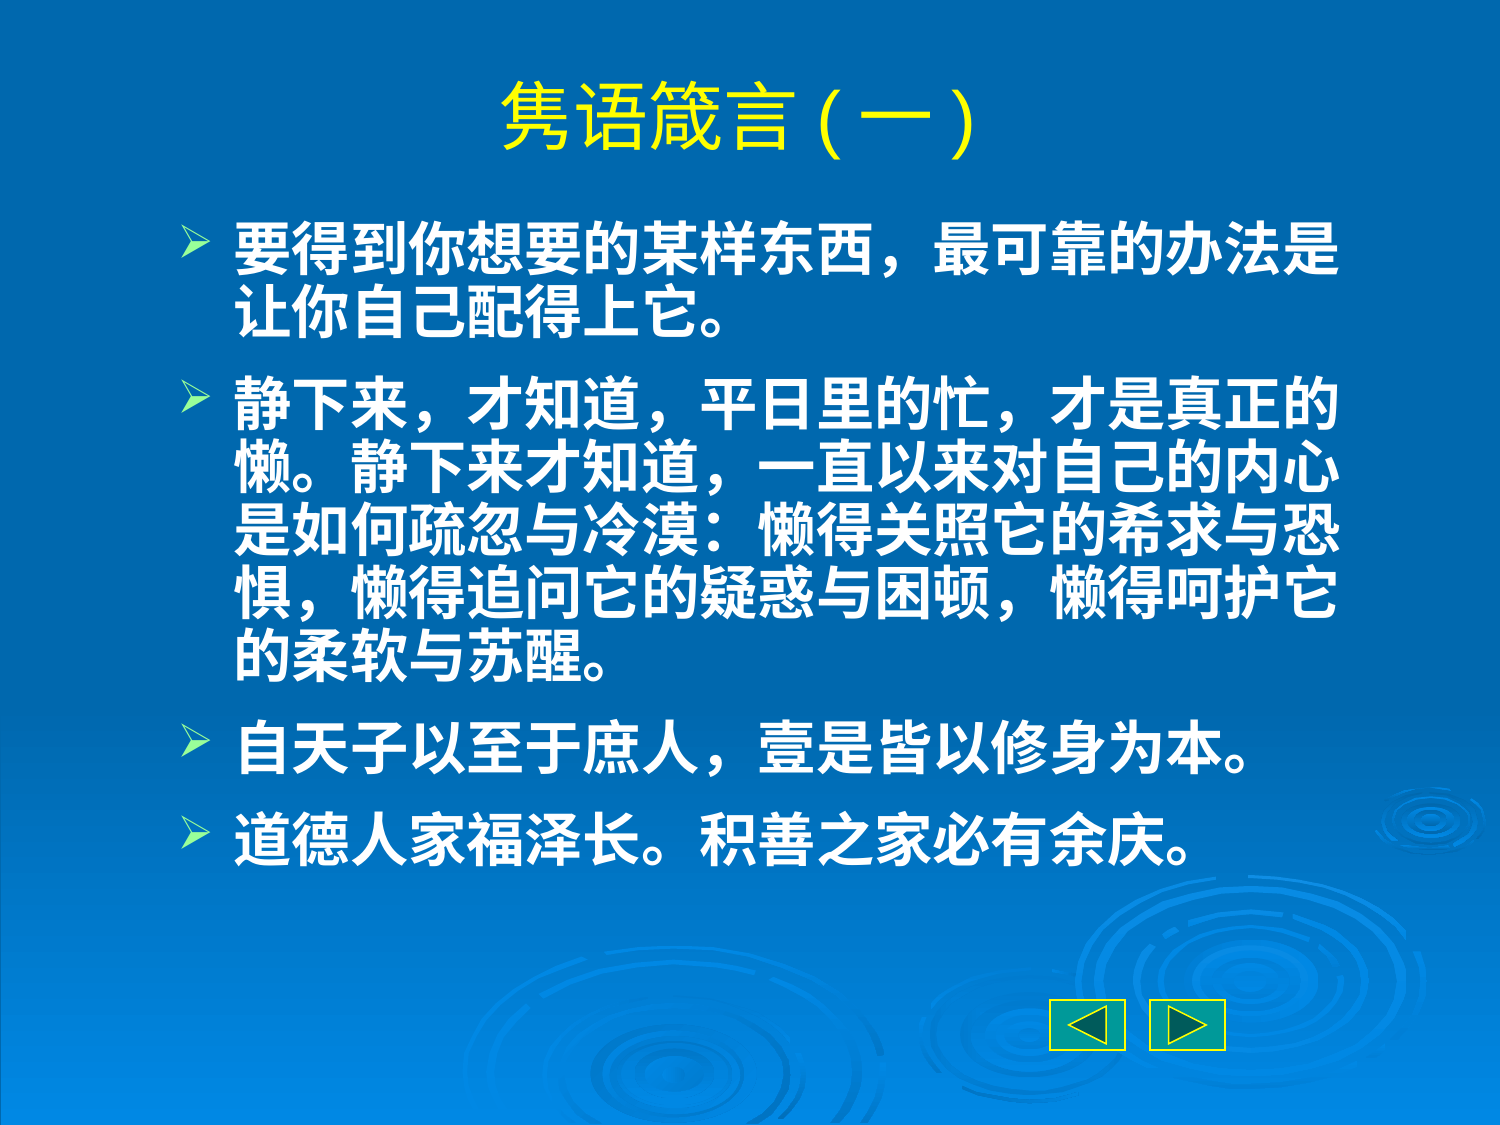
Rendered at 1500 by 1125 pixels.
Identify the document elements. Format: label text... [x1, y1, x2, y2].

text_box [1049, 999, 1125, 1051]
list 要得到你想要的某样东西，最可靠的办法是让你自己配得上它。 静下来，才知道，平日里的忙，才是真正的懒。静下来才知道，一直以来对自己的内心是如何疏忽与冷漠：懒得关照它的希求与恐惧，懒得追问它的疑惑与困顿，懒得呵护它的柔软与苏醒。 自天子以至于庶人，壹是皆以修身为本。 道德人家福泽长。积善之家必有余庆。 [162, 212, 1413, 938]
text_box [1149, 999, 1225, 1051]
text_box 隽语箴言(一) [225, 62, 1250, 188]
